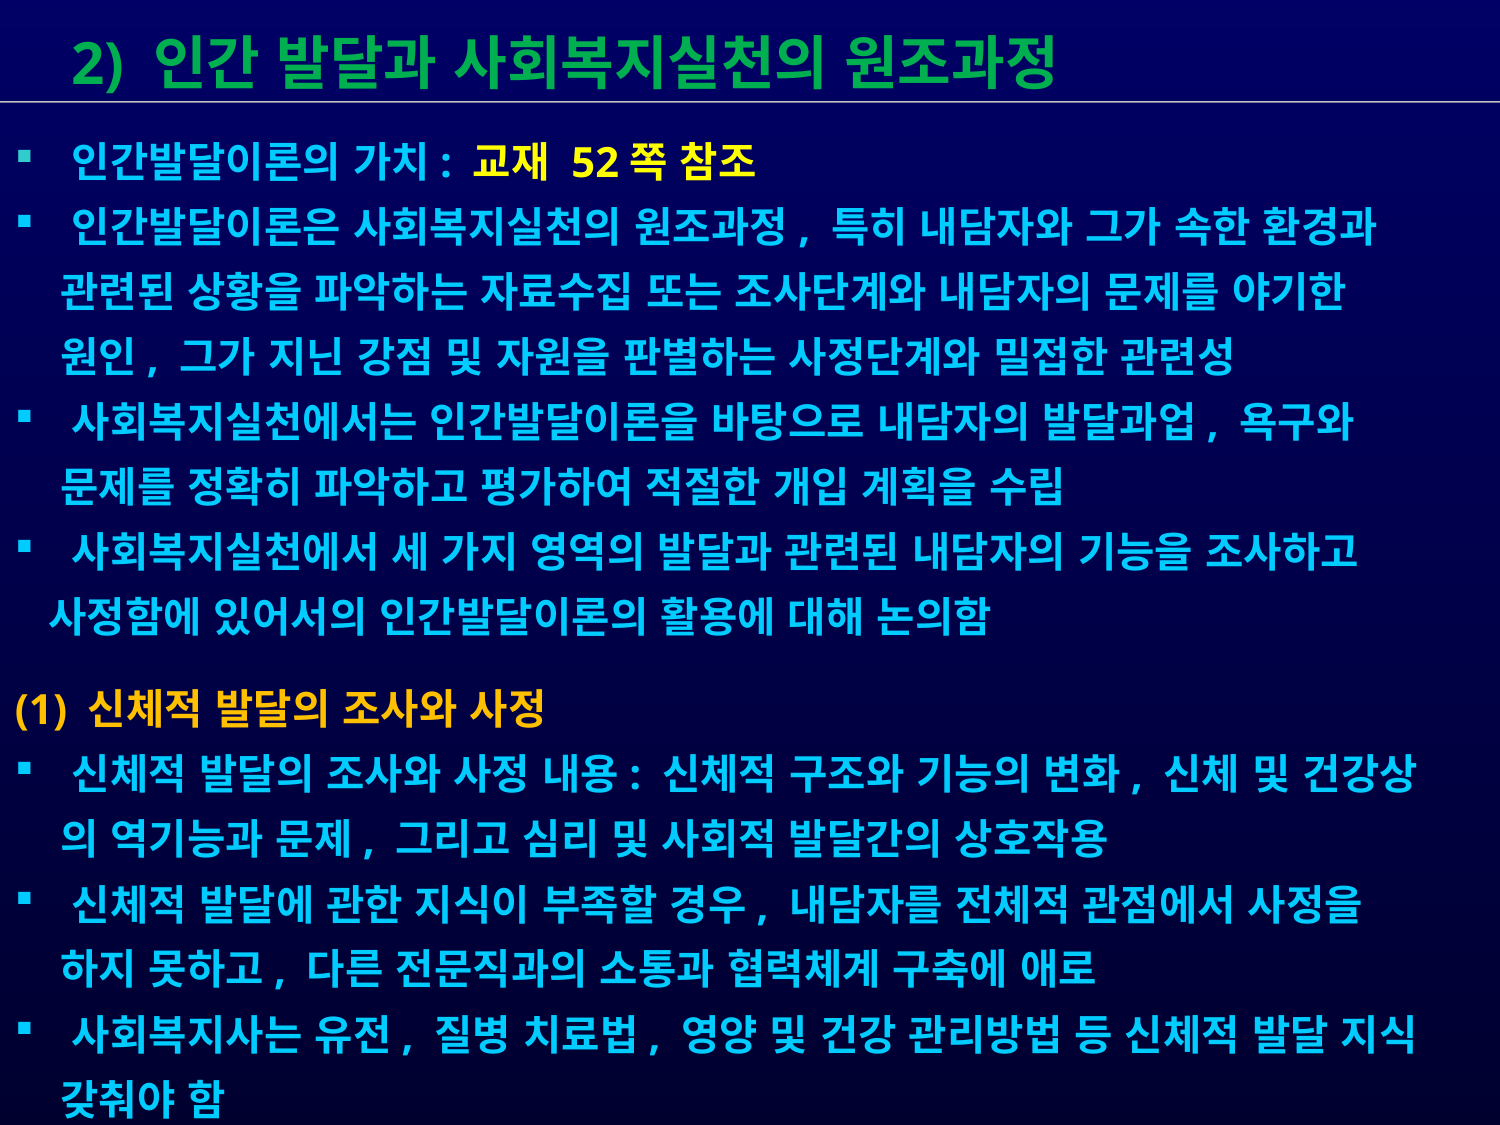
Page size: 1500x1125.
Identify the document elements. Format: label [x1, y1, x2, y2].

text_box [0, 18, 1500, 1125]
